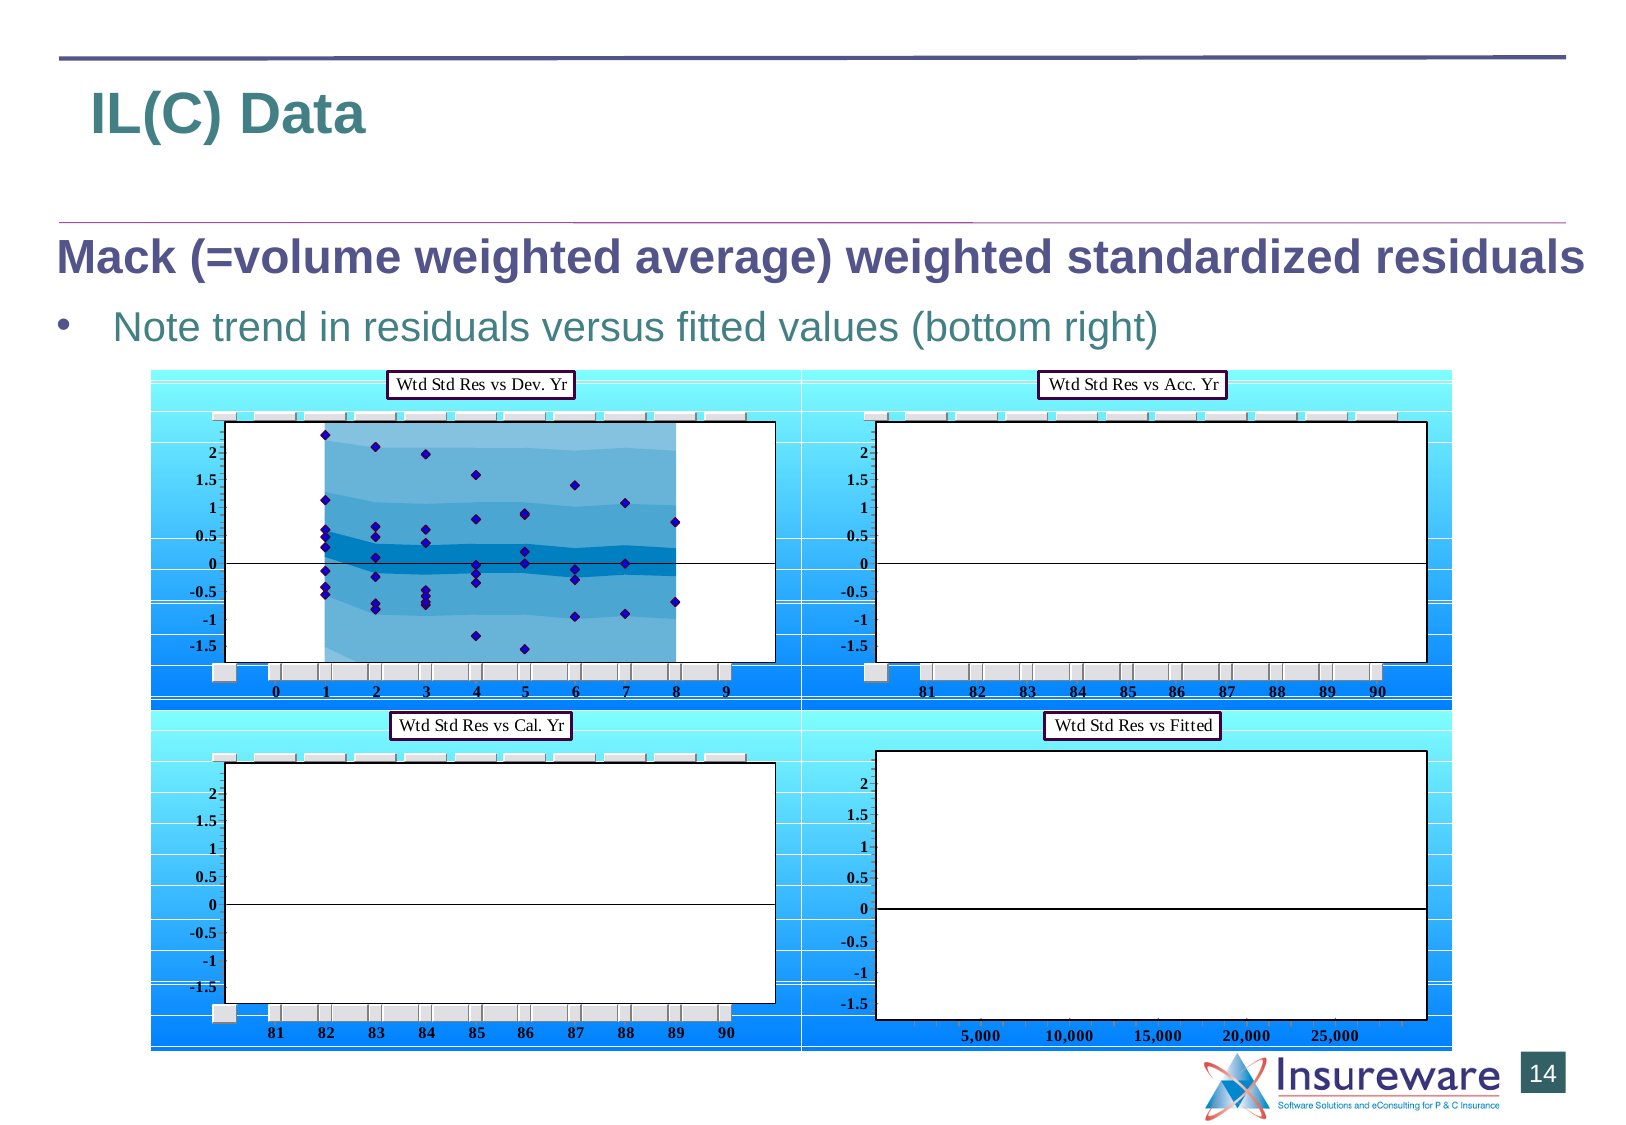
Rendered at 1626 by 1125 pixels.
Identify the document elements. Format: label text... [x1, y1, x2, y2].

slide_number 13 [1520, 1051, 1566, 1093]
list Mack (=volume weighted average) weighted standardized residuals Note trend in residuals versus fitted values (bottom right) [56, 224, 1605, 368]
title IL(C) Data [90, 79, 1568, 204]
picture [150, 368, 1500, 1122]
